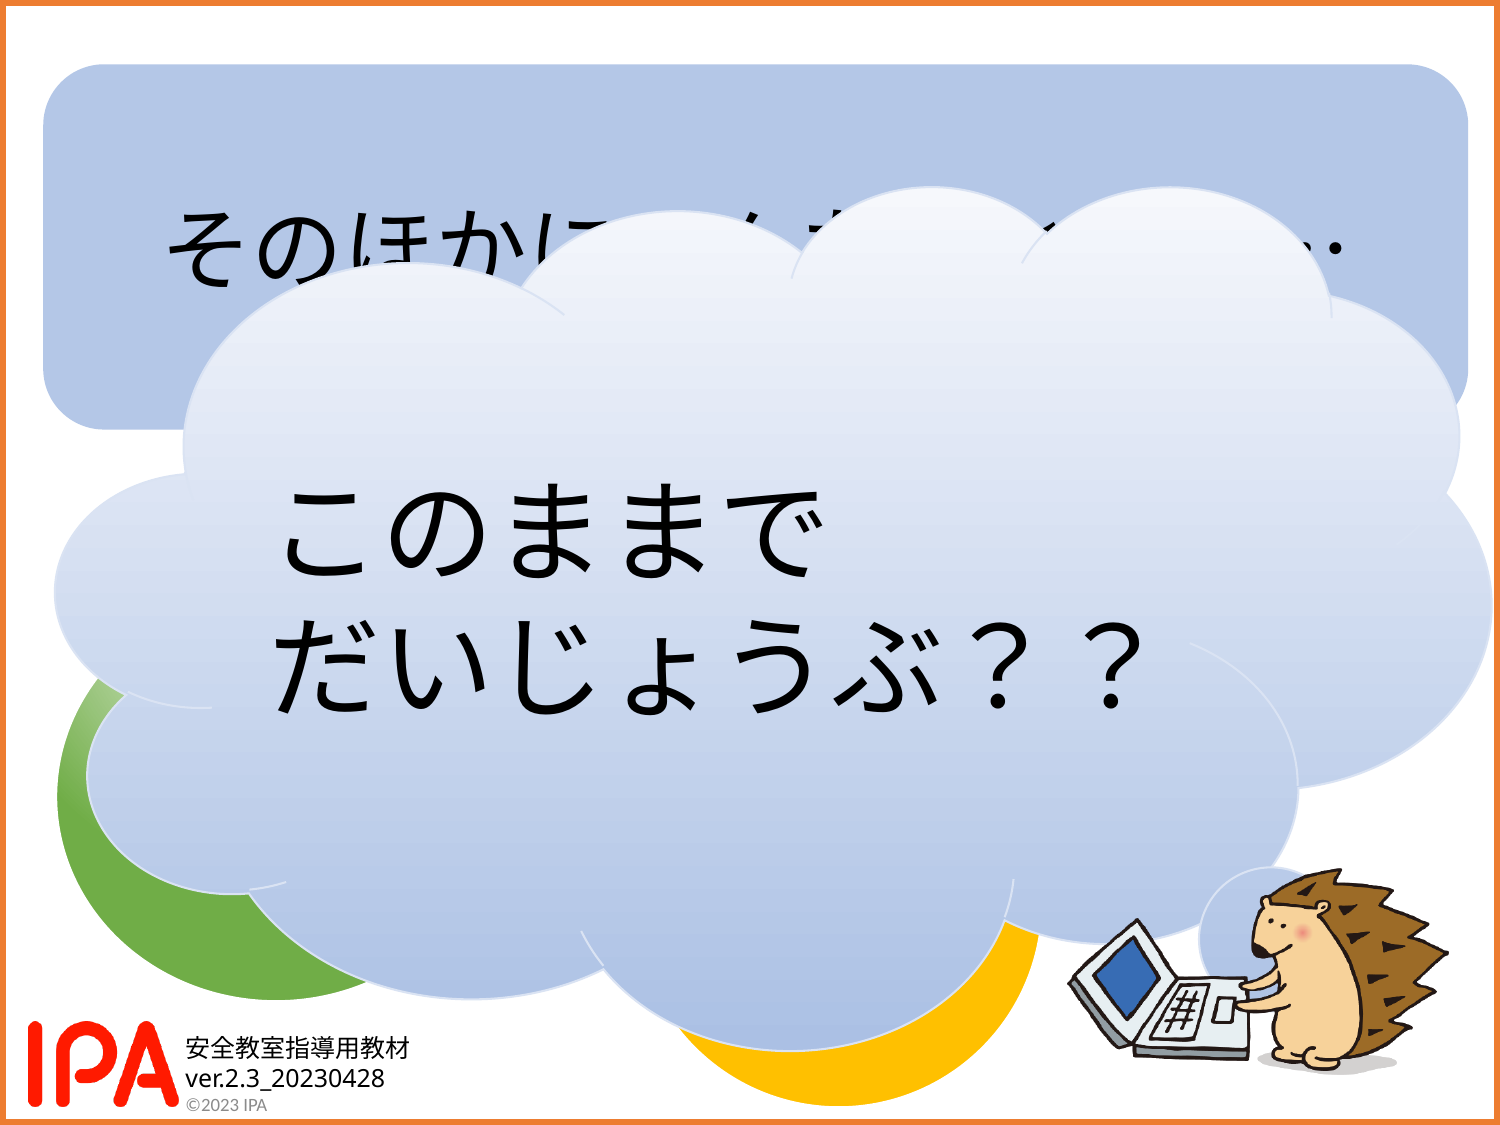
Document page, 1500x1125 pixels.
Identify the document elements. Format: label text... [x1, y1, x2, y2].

text_box このままで だいじょうぶ？？ [53, 186, 1493, 1053]
picture [1067, 868, 1449, 1075]
picture [28, 1021, 179, 1107]
text_box あさ、 おきられ なくなる。 [55, 677, 369, 1003]
text_box うんどう しなくなる。 [675, 923, 1041, 1109]
text_box そのほかにこんなことも…… [42, 63, 1470, 431]
